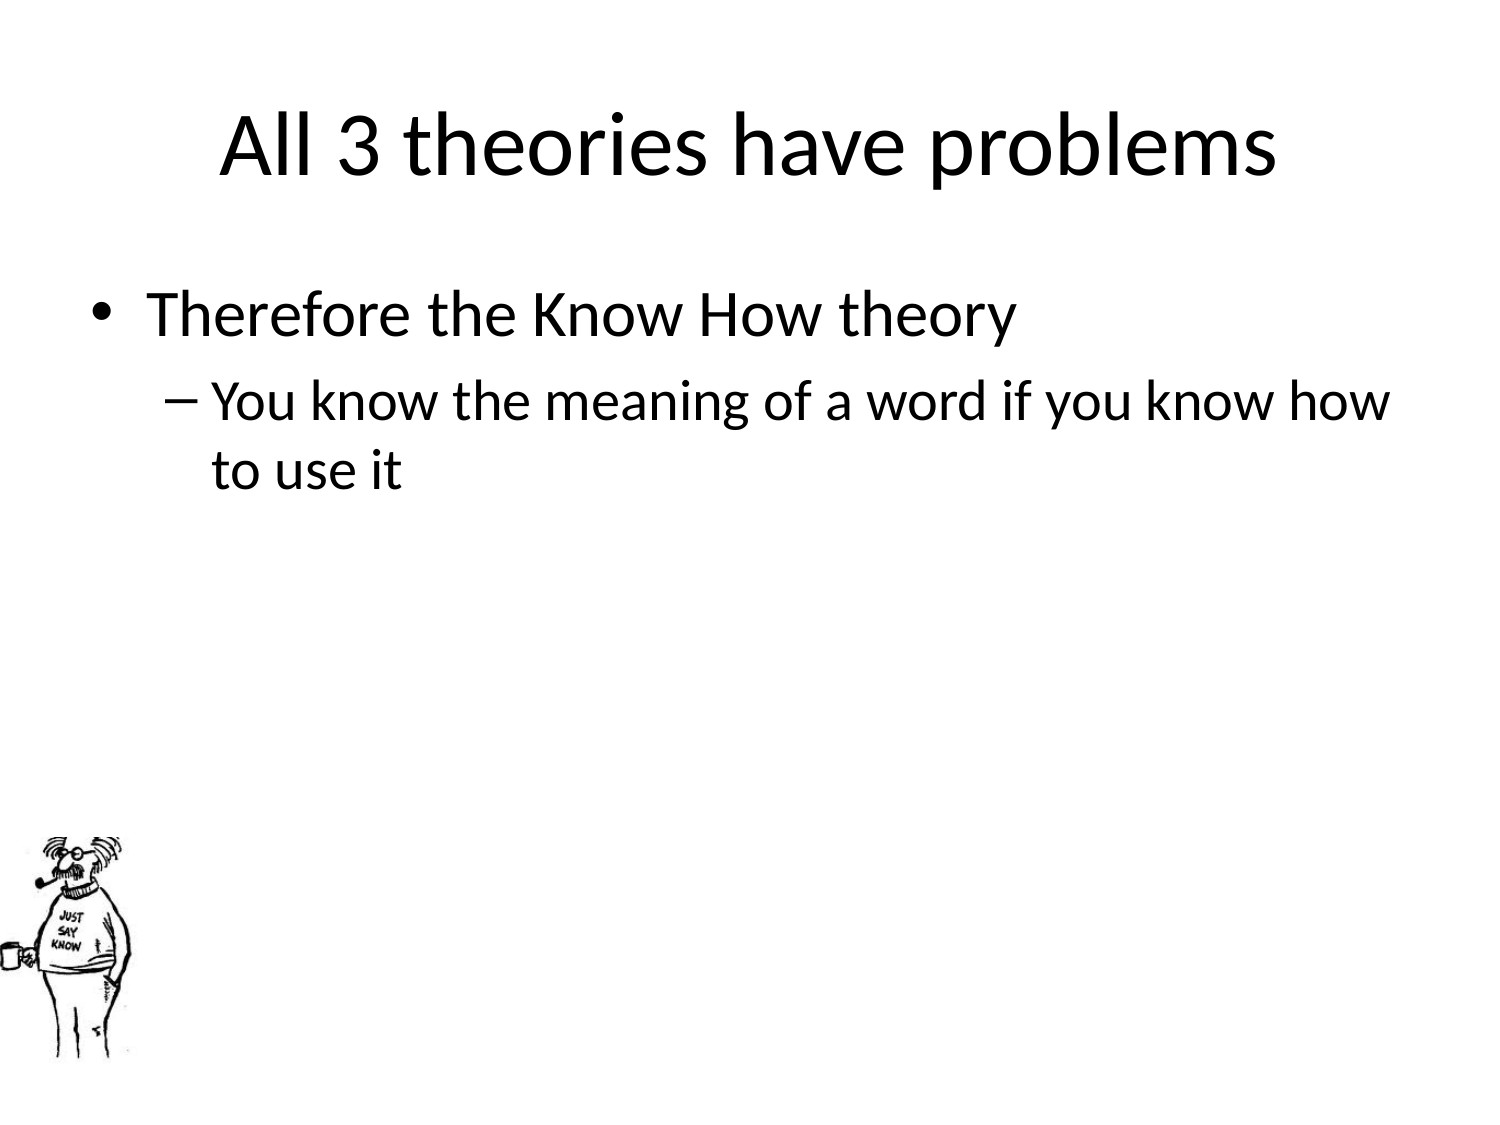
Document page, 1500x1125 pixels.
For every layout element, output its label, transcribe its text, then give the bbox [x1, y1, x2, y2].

picture [0, 837, 171, 1125]
title All 3 theories have problems [75, 45, 1425, 233]
list Therefore the Know How theory You know the meaning of a word if you know how to use it [75, 262, 1425, 1005]
